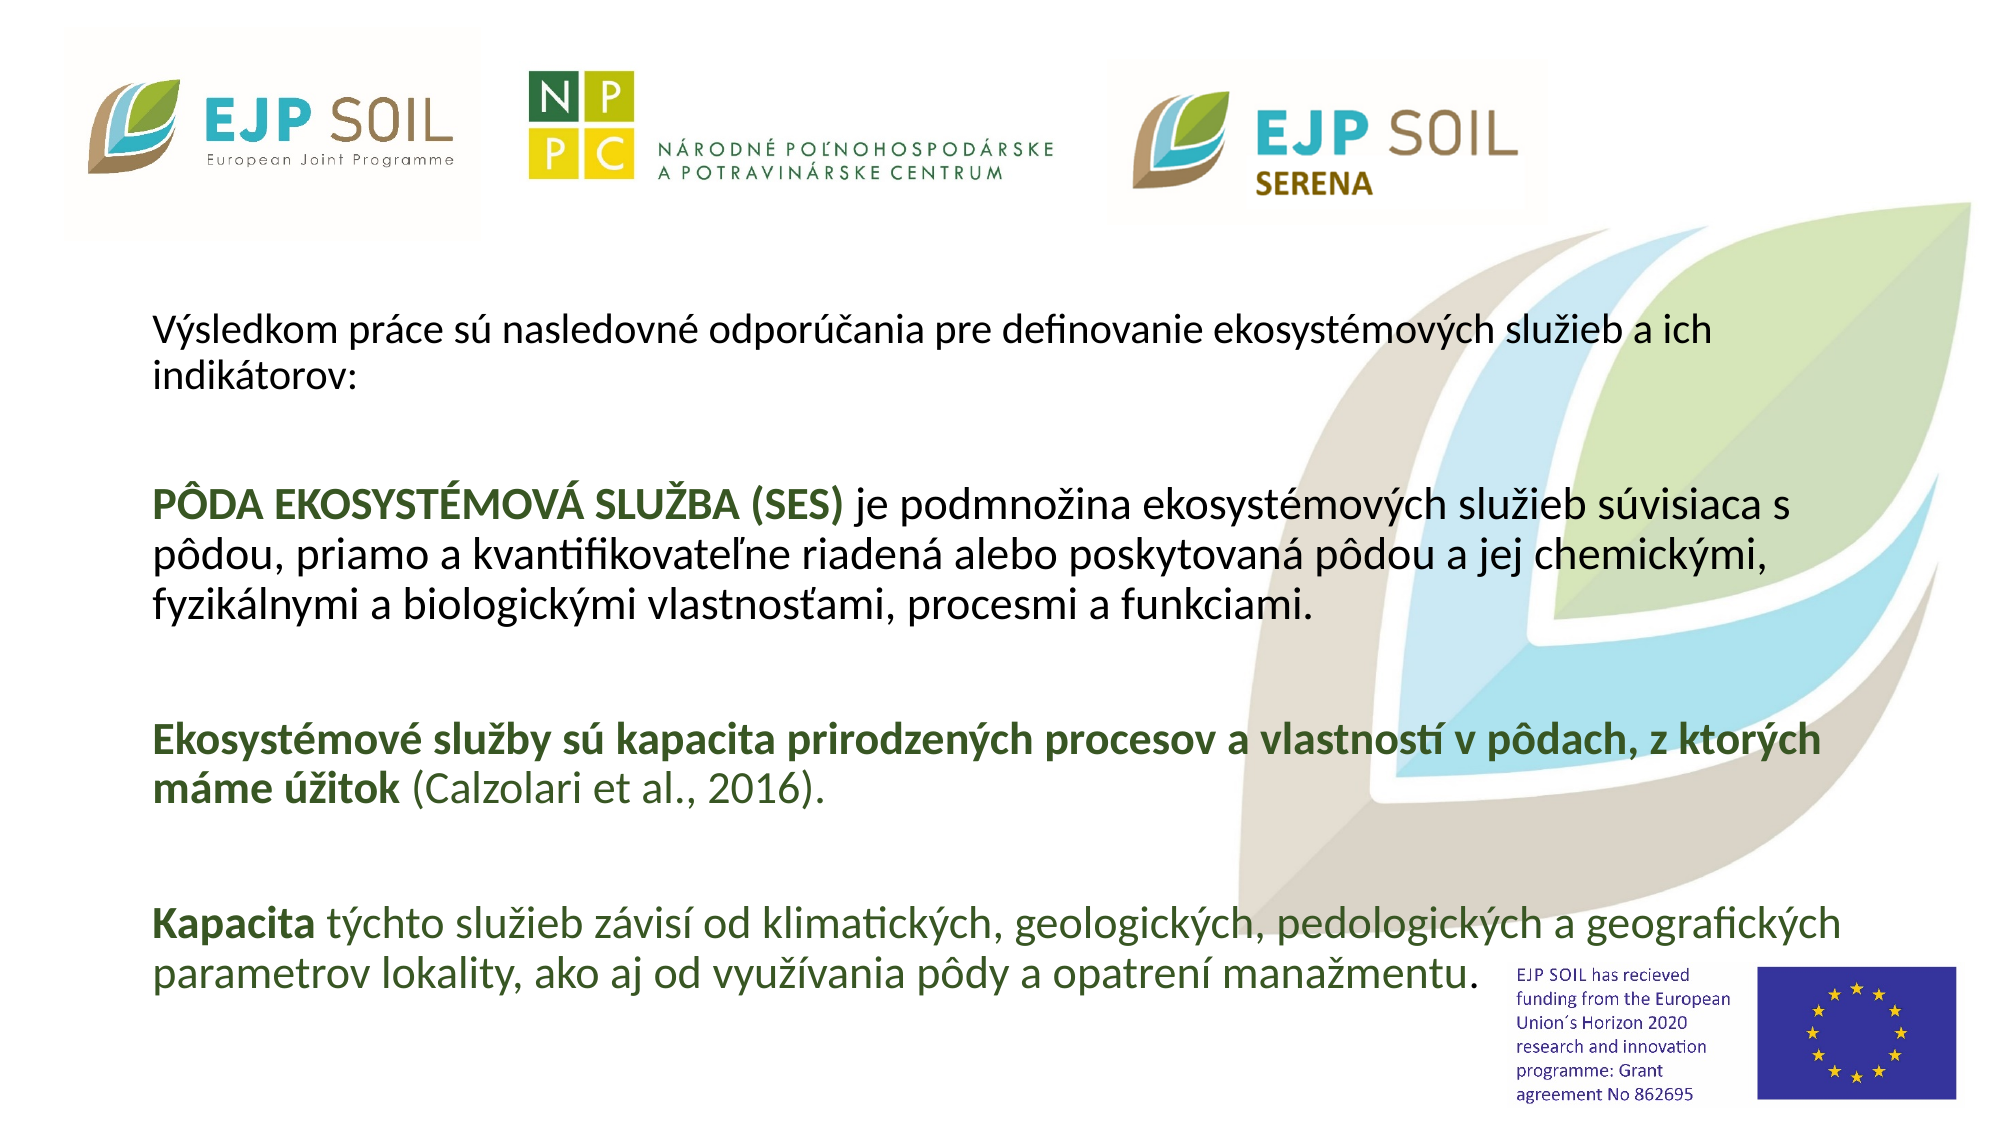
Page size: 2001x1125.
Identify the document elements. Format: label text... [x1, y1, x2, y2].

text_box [63, 27, 1062, 241]
picture [1107, 59, 2000, 1108]
list Výsledkom práce sú nasledovné odporúčania pre definovanie ekosystémových služieb a ich indikátorov: PÔDA EKOSYSTÉMOVÁ SLUŽBA (SES) je podmnožina ekosystémových služieb súvisiaca s pôdou, priamo a kvantifikovateľne riadená alebo poskytovaná pôdou a jej chemickými, fyzikálnymi a biologickými vlastnosťami, procesmi a funkciami. Ekosystémové služby sú kapacita prirodzených procesov a vlastností v pôdach, z ktorých máme úžitok (Calzolari et al., 2016). Kapacita týchto služieb závisí od klimatických, geologických, pedologických a geografických parametrov lokality, ako aj od využívania pôdy a opatrení manažmentu. [137, 299, 1507, 1014]
